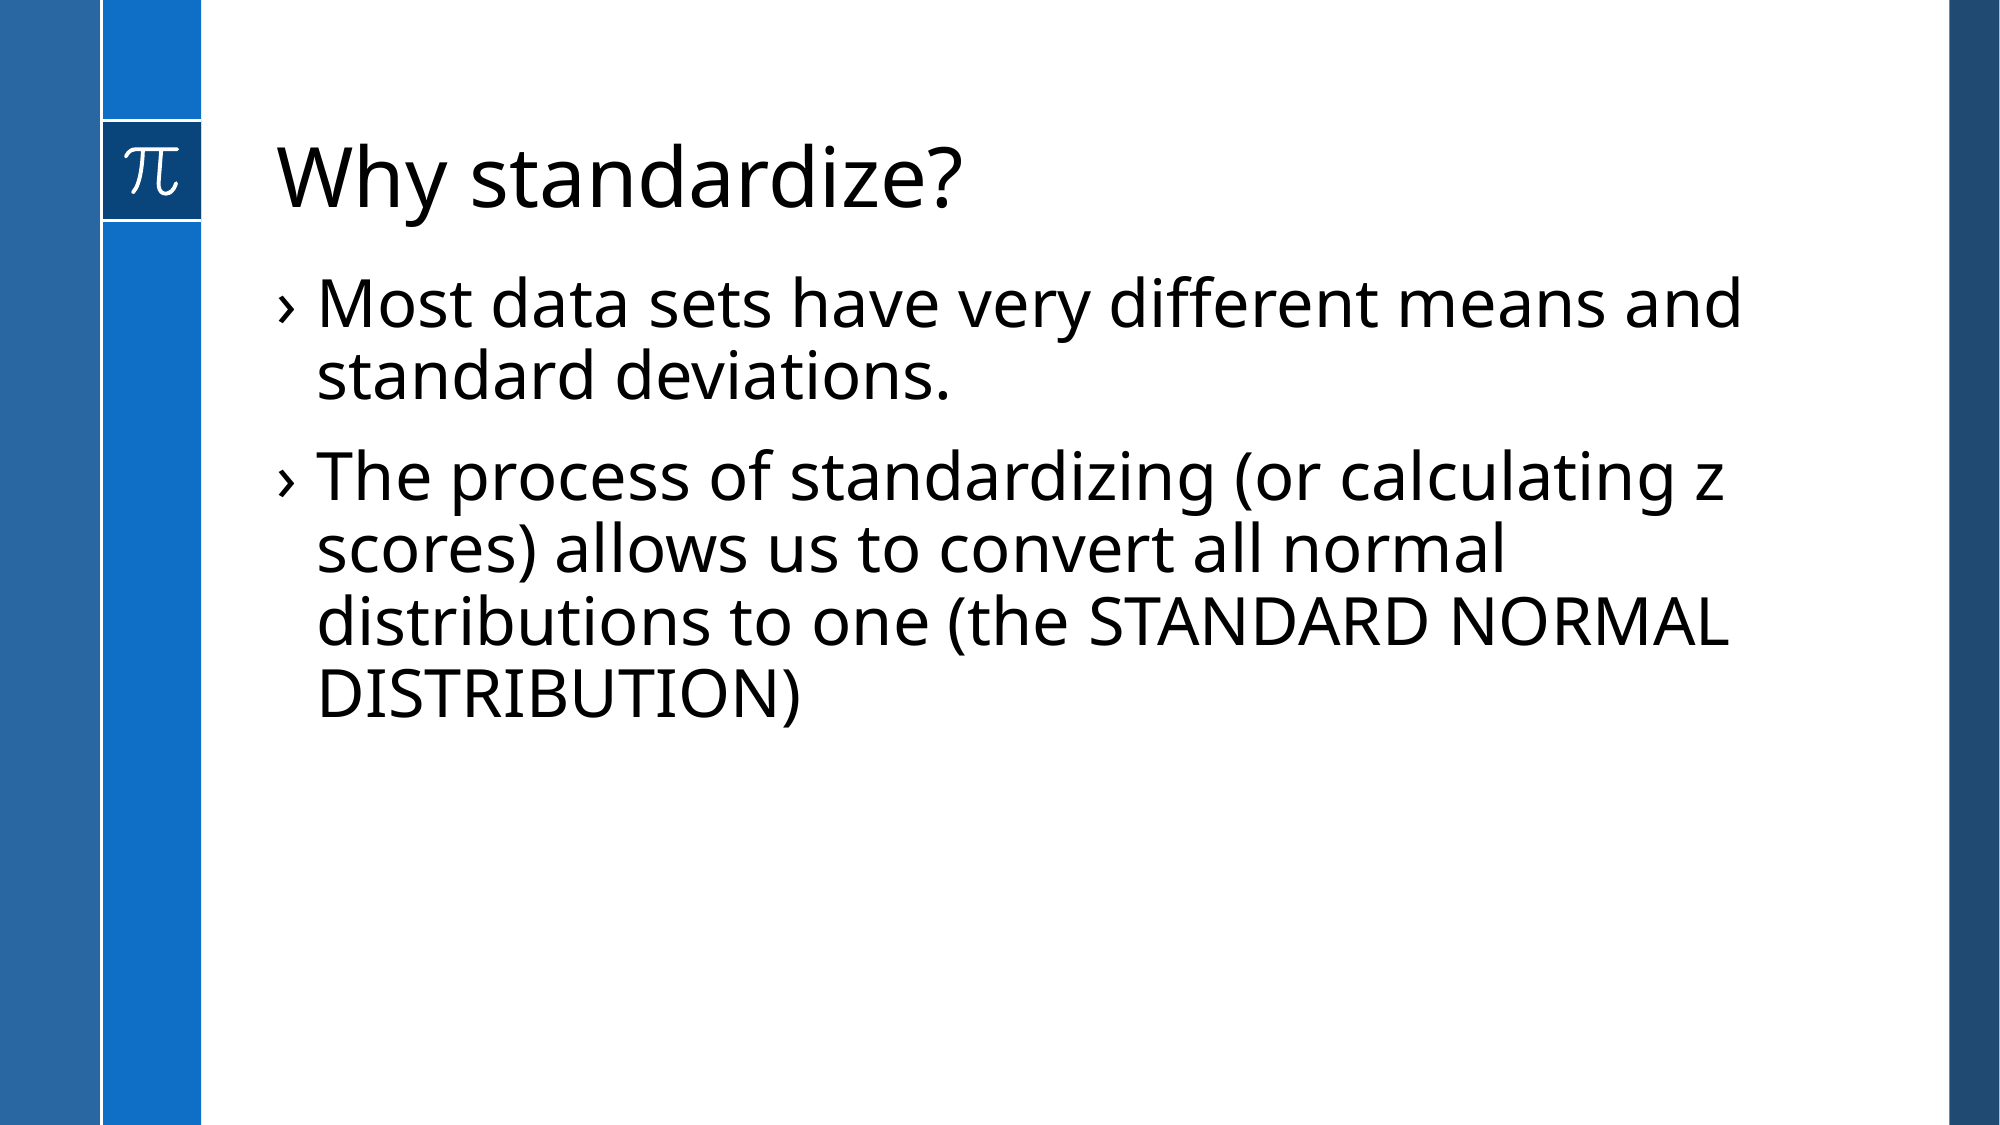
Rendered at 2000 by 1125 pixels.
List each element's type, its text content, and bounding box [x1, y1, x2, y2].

title Why standardize? [261, 29, 1867, 233]
list Most data sets have very different means and standard deviations. The process of standardizing (or calculating z scores) allows us to convert all normal distributions to one (the STANDARD NORMAL DISTRIBUTION) [261, 262, 1867, 1013]
